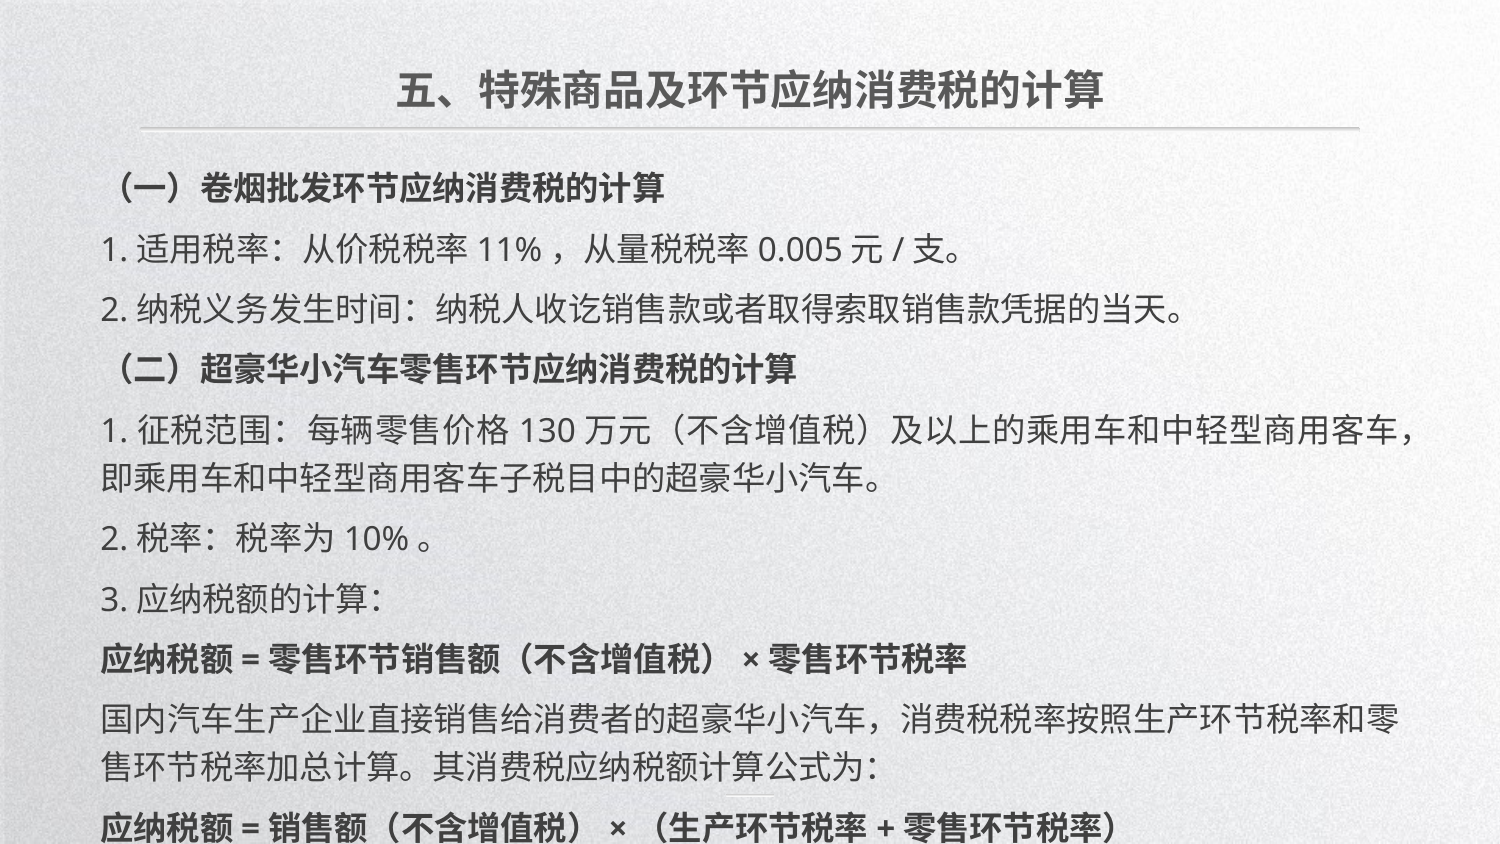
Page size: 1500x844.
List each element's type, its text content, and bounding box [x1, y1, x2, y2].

text_box 五、特殊商品及环节应纳消费税的计算 [321, 57, 1179, 120]
picture [0, 0, 1500, 844]
text_box （一）卷烟批发环节应纳消费税的计算 1.适用税率：从价税税率11%，从量税税率0.005元/支。 2.纳税义务发生时间：纳税人收讫销售款或者取得索取销售款凭据的当天。 （二）超豪华小汽车零售环节应纳消费税的计算 1.征税范围：每辆零售价格130万元（不含增值税）及以上的乘用车和中轻型商用客车，即乘用车和中轻型商用客车子税目中的超豪华小汽车。 2.税率：税率为10%。 3.应纳税额的计算： 应纳税额=零售环节销售额（不含增值税）×零售环节税率 国内汽车生产企业直接销售给消费者的超豪华小汽车，消费税税率按照生产环节税率和零售环节税率加总计算。其消费税应纳税额计算公式为： 应纳税额=销售额（不含增值税）×（生产环节税率+零售环节税率） [100, 159, 1400, 844]
